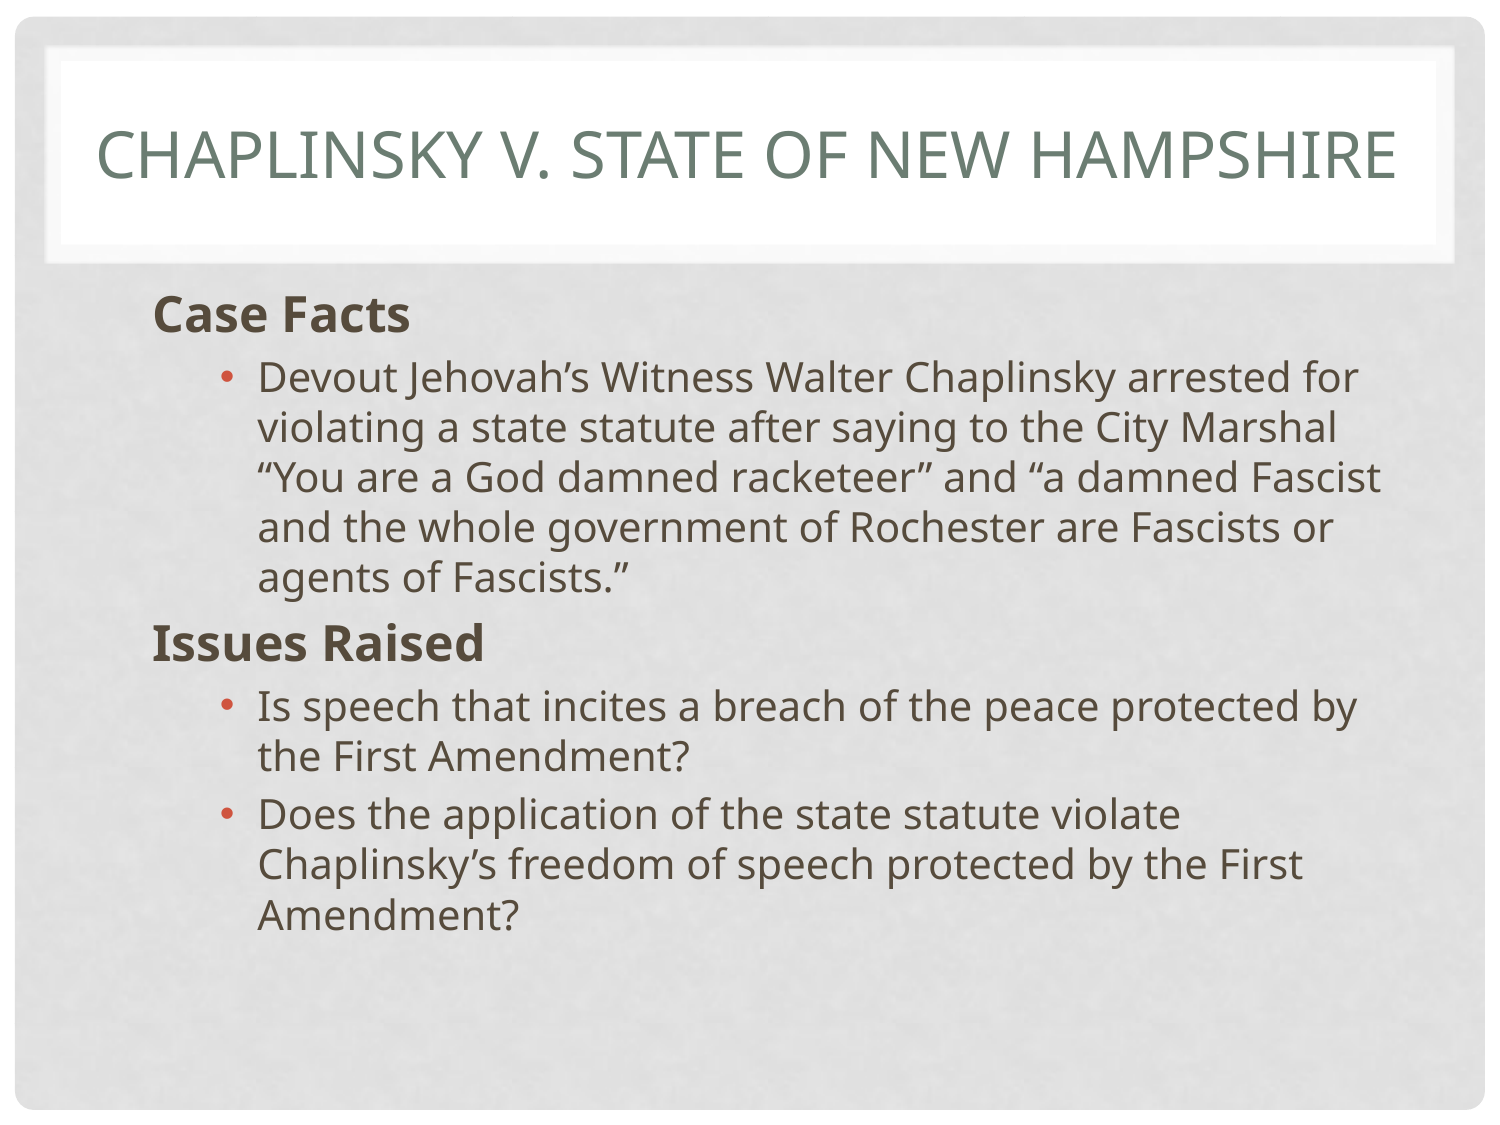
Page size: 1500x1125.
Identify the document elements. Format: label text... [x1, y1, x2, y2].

list Case Facts Devout Jehovah’s Witness Walter Chaplinsky arrested for violating a state statute after saying to the City Marshal “You are a God damned racketeer” and “a damned Fascist and the whole government of Rochester are Fascists or agents of Fascists.” Issues Raised Is speech that incites a breach of the peace protected by the First Amendment? Does the application of the state statute violate Chaplinsky’s freedom of speech protected by the First Amendment? [137, 275, 1413, 1075]
title Chaplinsky v. State of New Hampshire [69, 66, 1425, 238]
